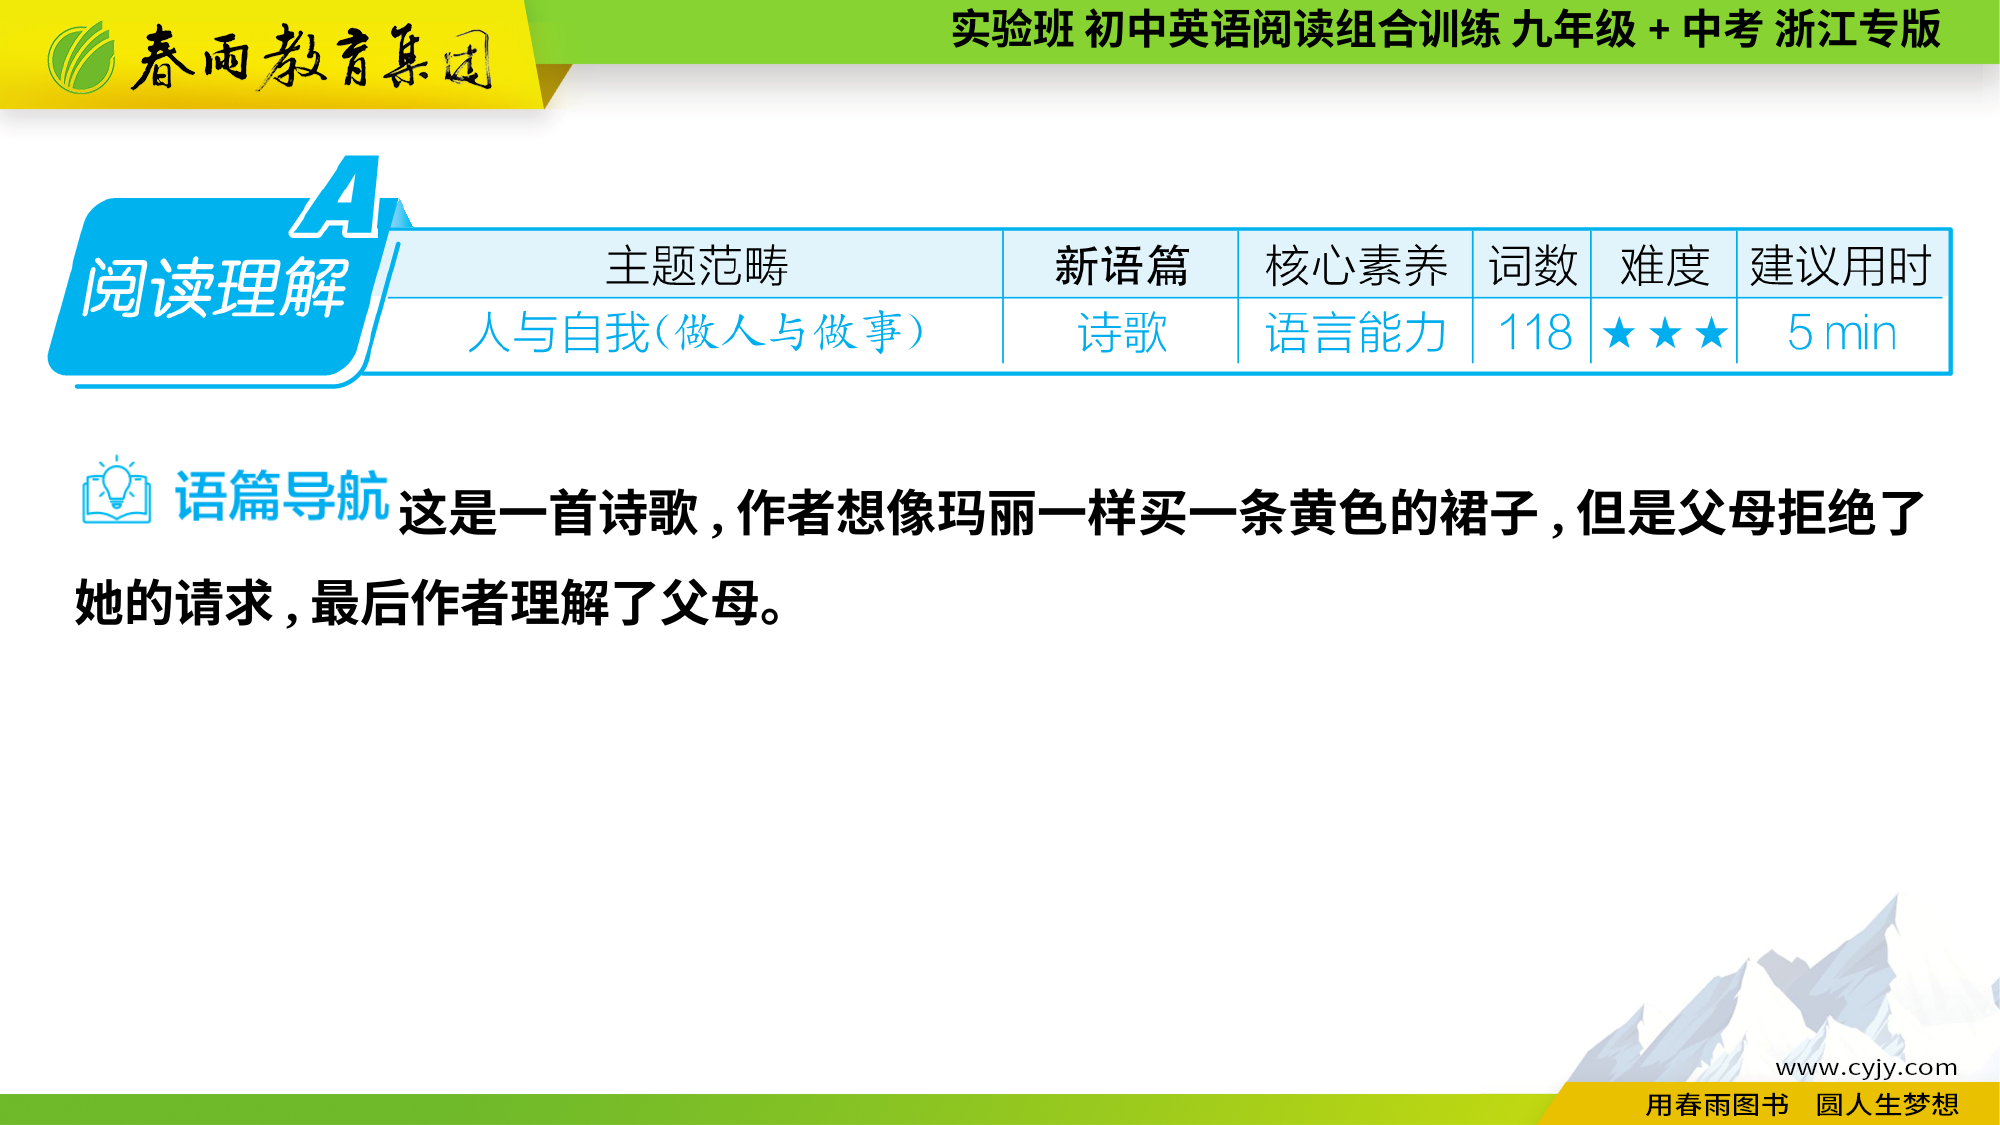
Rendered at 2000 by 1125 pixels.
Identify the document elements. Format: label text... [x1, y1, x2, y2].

list 这是一首诗歌,作者想像玛丽一样买一条黄色的裙子,但是父母拒绝了她的请求,最后作者理解了父母。 [59, 444, 1944, 642]
picture [0, 0, 2000, 1125]
